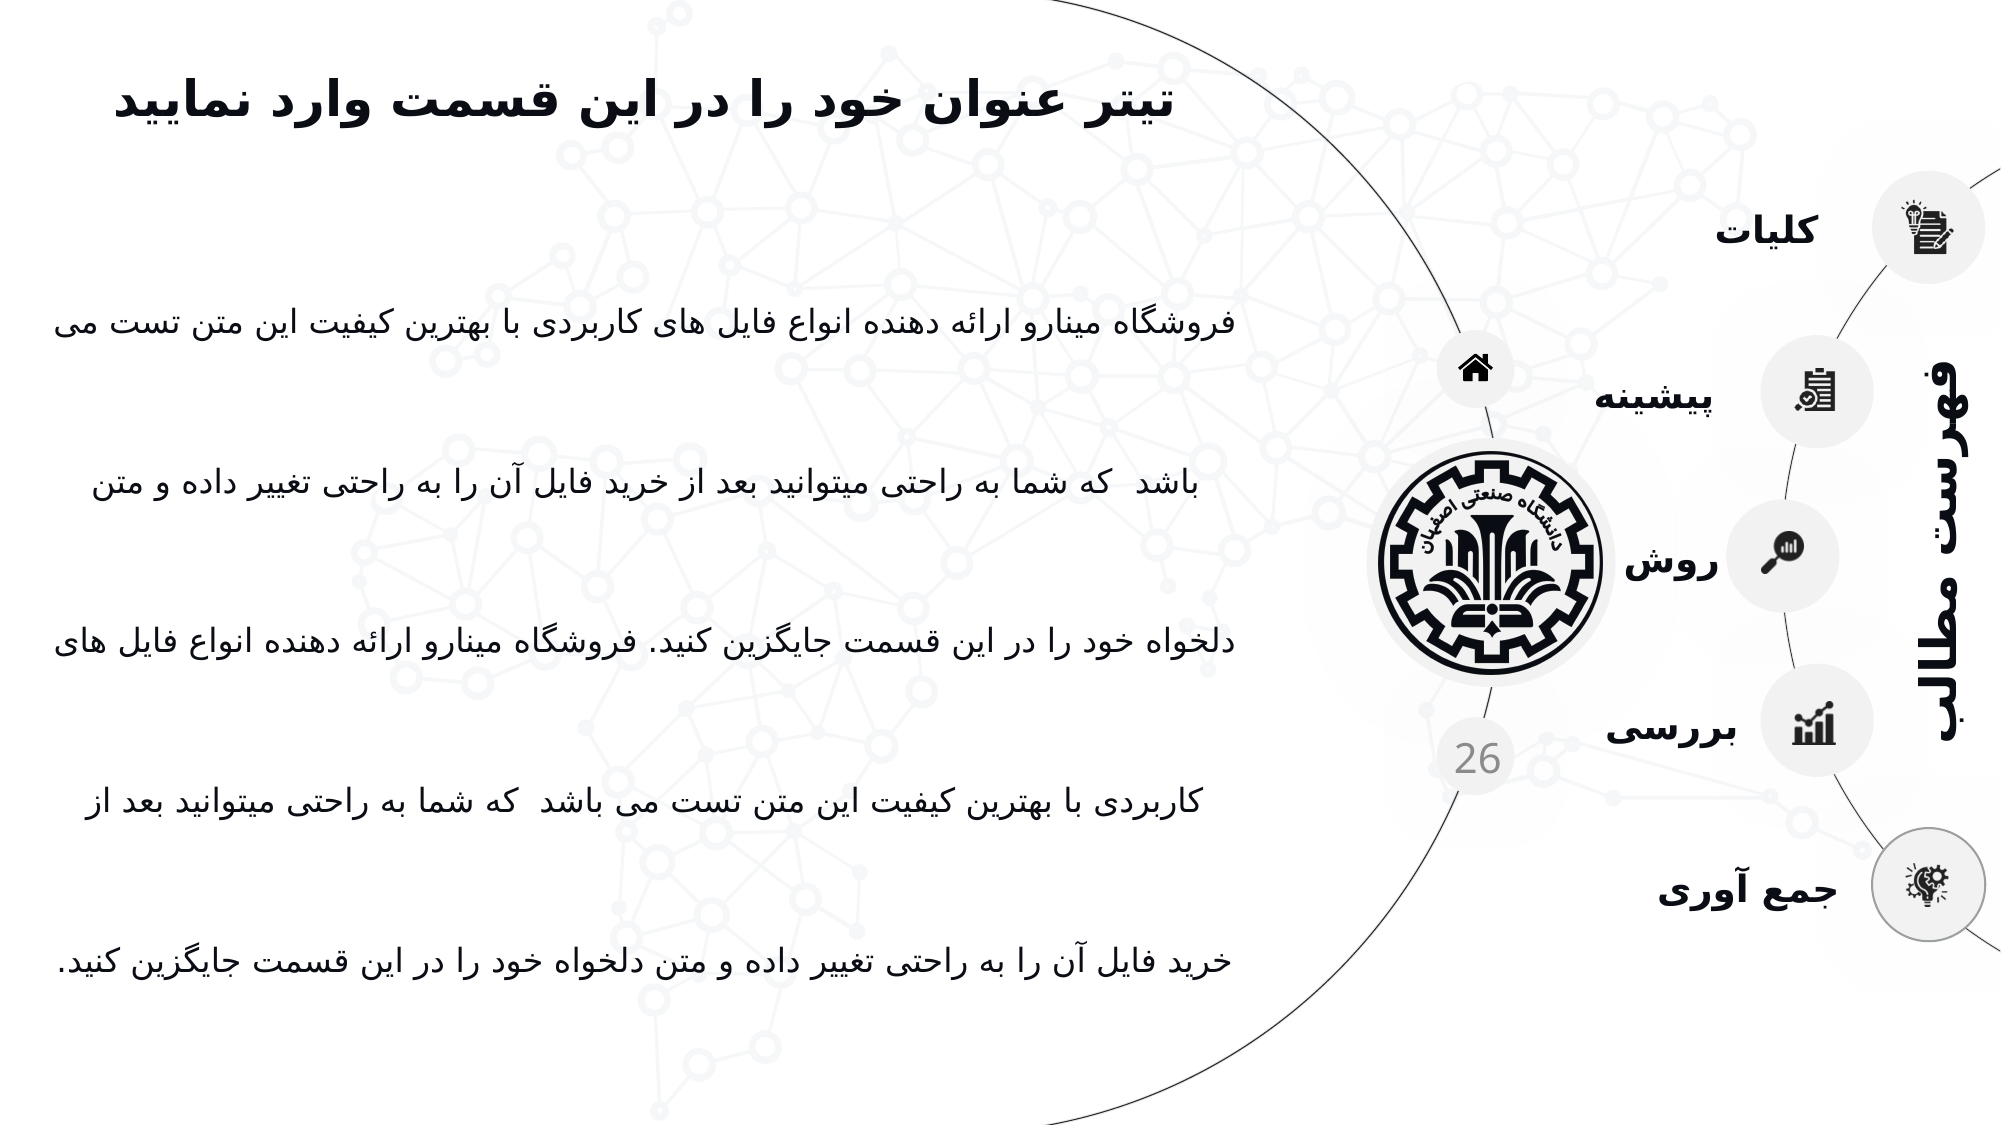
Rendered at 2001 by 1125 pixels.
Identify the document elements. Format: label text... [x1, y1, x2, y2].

picture [1905, 863, 1949, 907]
text_box پیشینه [1534, 363, 1774, 424]
text_box فروشگاه مینارو ارائه دهنده انواع فایل های کاربردی با بهترین کیفیت این متن تست می باشد که شما به راحتی میتوانید بعد از خرید فایل آن را به راحتی تغییر داده و متن دلخواه خود را در این قسمت جایگزین کنید. فروشگاه مینارو ارائه دهنده انواع فایل های کاربردی با بهترین کیفیت این متن تست می باشد که شما به راحتی میتوانید بعد از خرید فایل آن را به راحتی تغییر داده و متن دلخواه خود را در این قسمت جایگزین کنید. [37, 173, 1254, 987]
picture [1458, 350, 1493, 385]
text_box جمع آوری [1628, 857, 1868, 918]
text_box تیتر عنوان خود را در این قسمت وارد نمایید [37, 58, 1254, 134]
picture [1761, 531, 1804, 574]
slide_number 26 [1421, 727, 1535, 788]
picture [1378, 451, 1603, 675]
text_box فهرست مطالب [1899, 328, 1974, 776]
picture [1792, 701, 1836, 745]
text_box کلیات [1665, 198, 1868, 259]
picture [1792, 368, 1836, 412]
picture [1899, 198, 1955, 255]
text_box روش [1603, 528, 1792, 588]
text_box بررسی [1552, 694, 1792, 755]
